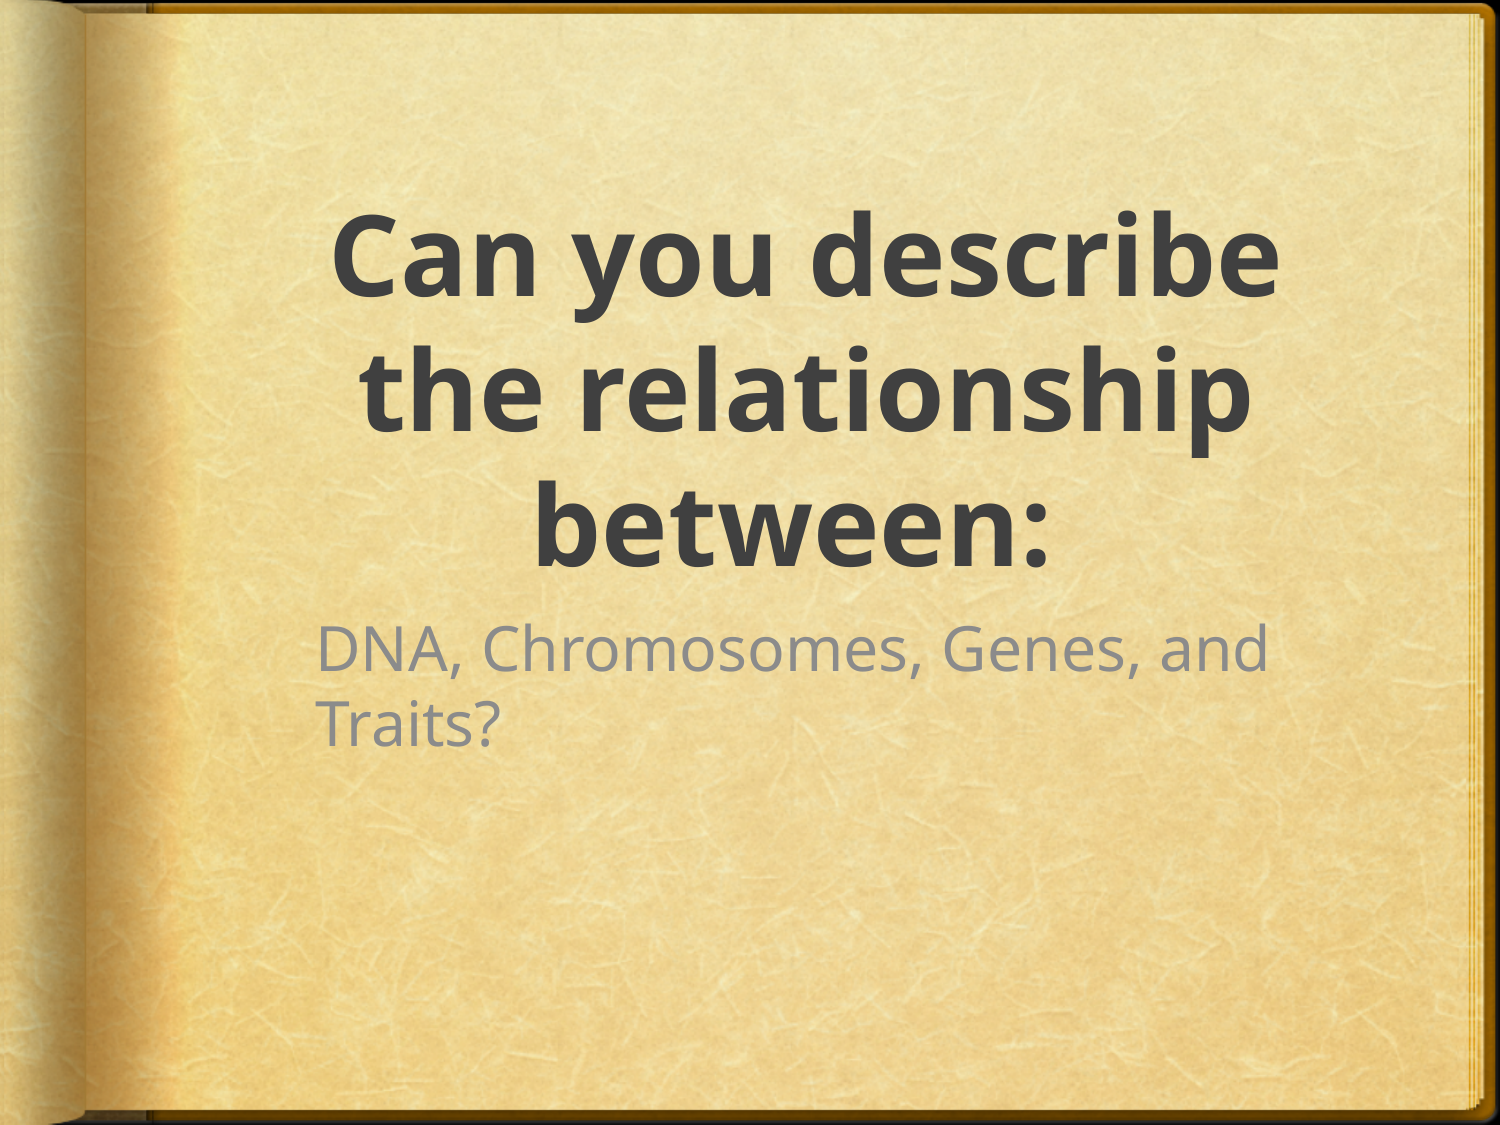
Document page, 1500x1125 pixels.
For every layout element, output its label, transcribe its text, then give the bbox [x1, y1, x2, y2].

list DNA, Chromosomes, Genes, and Traits? [225, 601, 1388, 890]
picture [0, 0, 1500, 1125]
title Can you describe the relationship between: [225, 293, 1388, 597]
